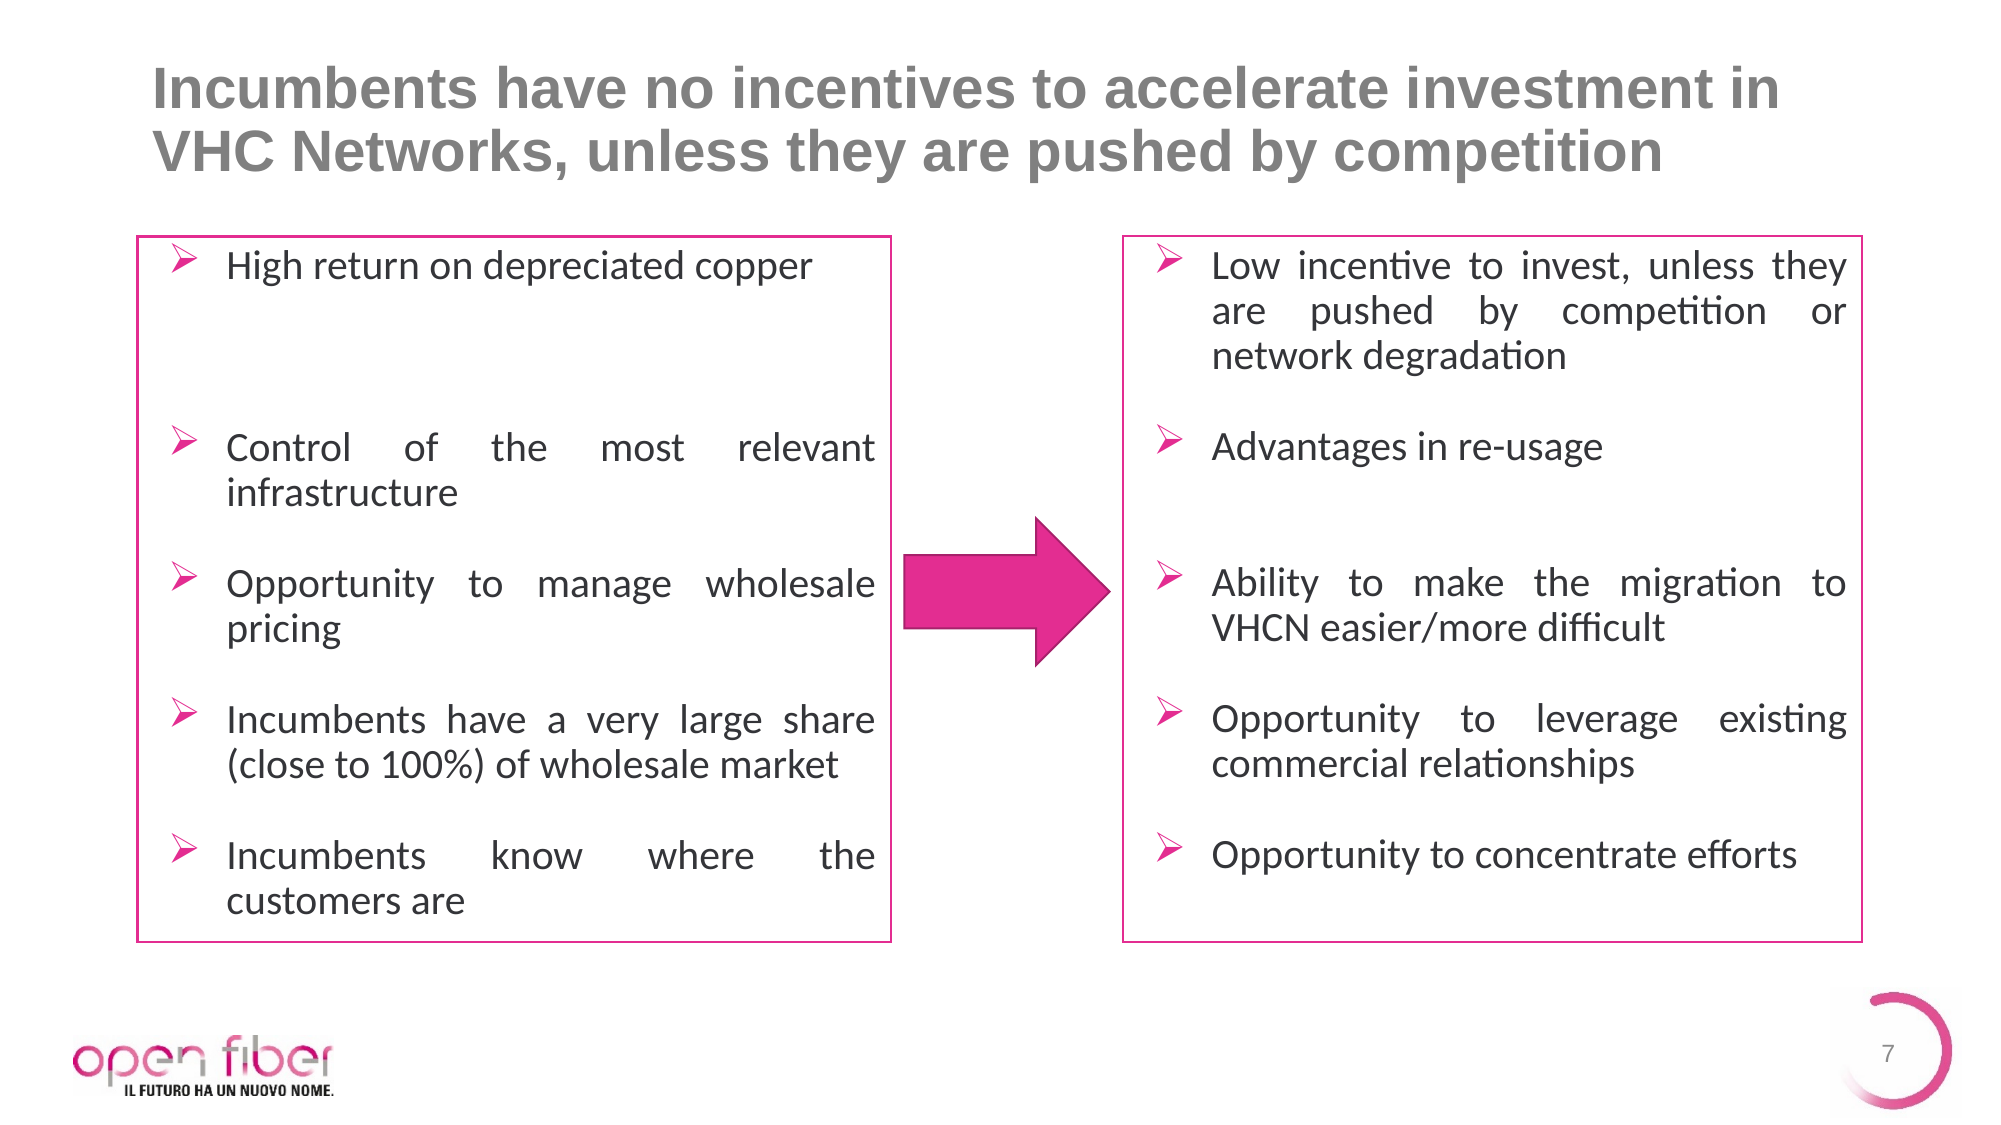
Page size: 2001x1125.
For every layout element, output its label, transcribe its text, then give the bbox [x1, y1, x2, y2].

text_box Low incentive to invest, unless they are pushed by competition or network degradation Advantages in re-usage dbdbdbvbbvdbv Ability to make the migration to VHCN easier/more difficult Opportunity to leverage existing commercial relationships Opportunity to concentrate efforts [1122, 235, 1863, 943]
slide_number 7 [1807, 1022, 1911, 1083]
picture [73, 1035, 334, 1096]
picture [1830, 987, 1962, 1118]
title Incumbents have no incentives to accelerate investment in VHC Networks, unless they are pushed by competition [137, 59, 1863, 182]
text_box [903, 515, 1111, 668]
list High return on depreciated copper Control of the most relevant infrastructure Opportunity to manage wholesale pricing Incumbents have a very large share (close to 100%) of wholesale market Incumbents know where the customers are [136, 235, 892, 943]
